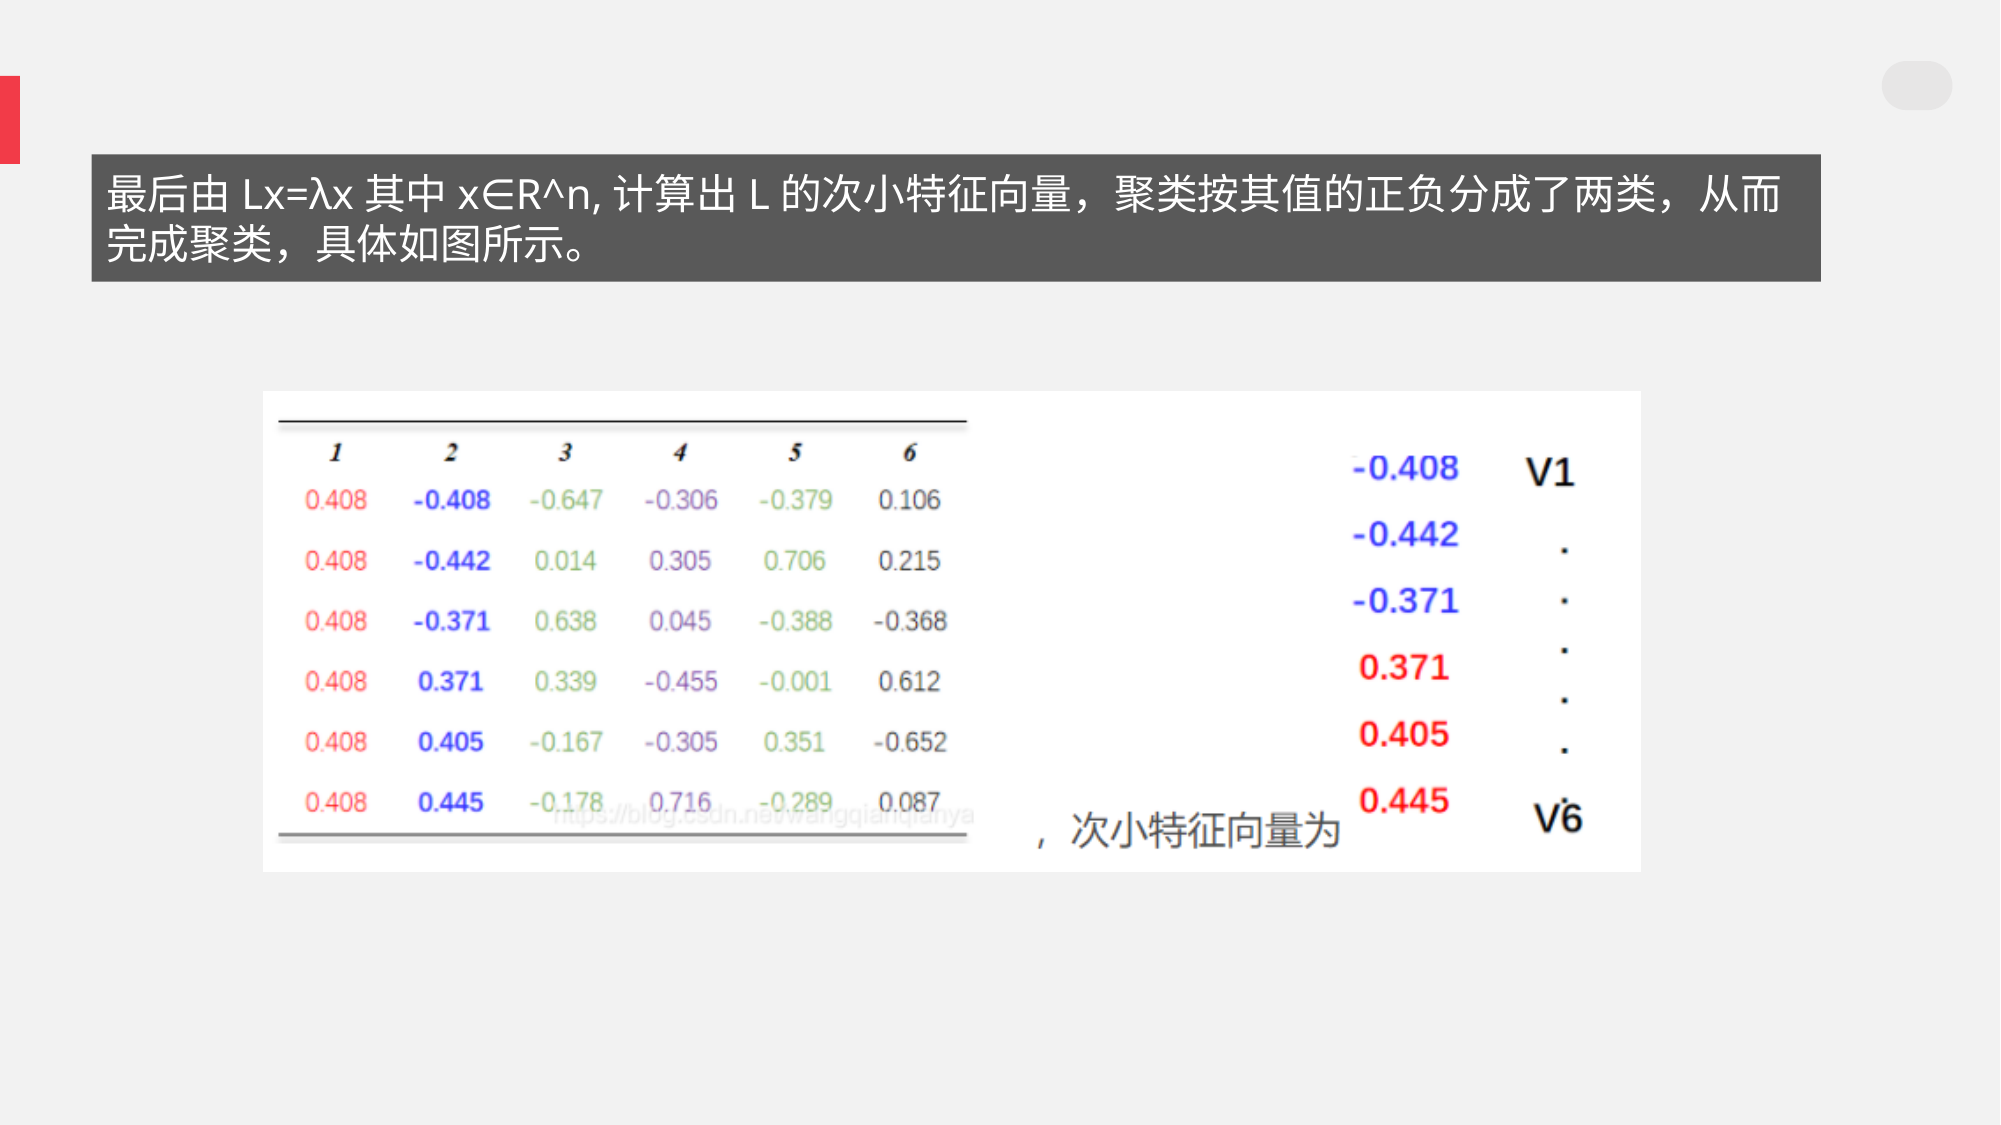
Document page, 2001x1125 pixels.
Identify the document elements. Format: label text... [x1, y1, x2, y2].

text_box 最后由Lx=λx其中x∈R^n,计算出L的次小特征向量，聚类按其值的正负分成了两类，从而完成聚类，具体如图所示。 [91, 153, 1822, 283]
picture [263, 391, 1641, 872]
